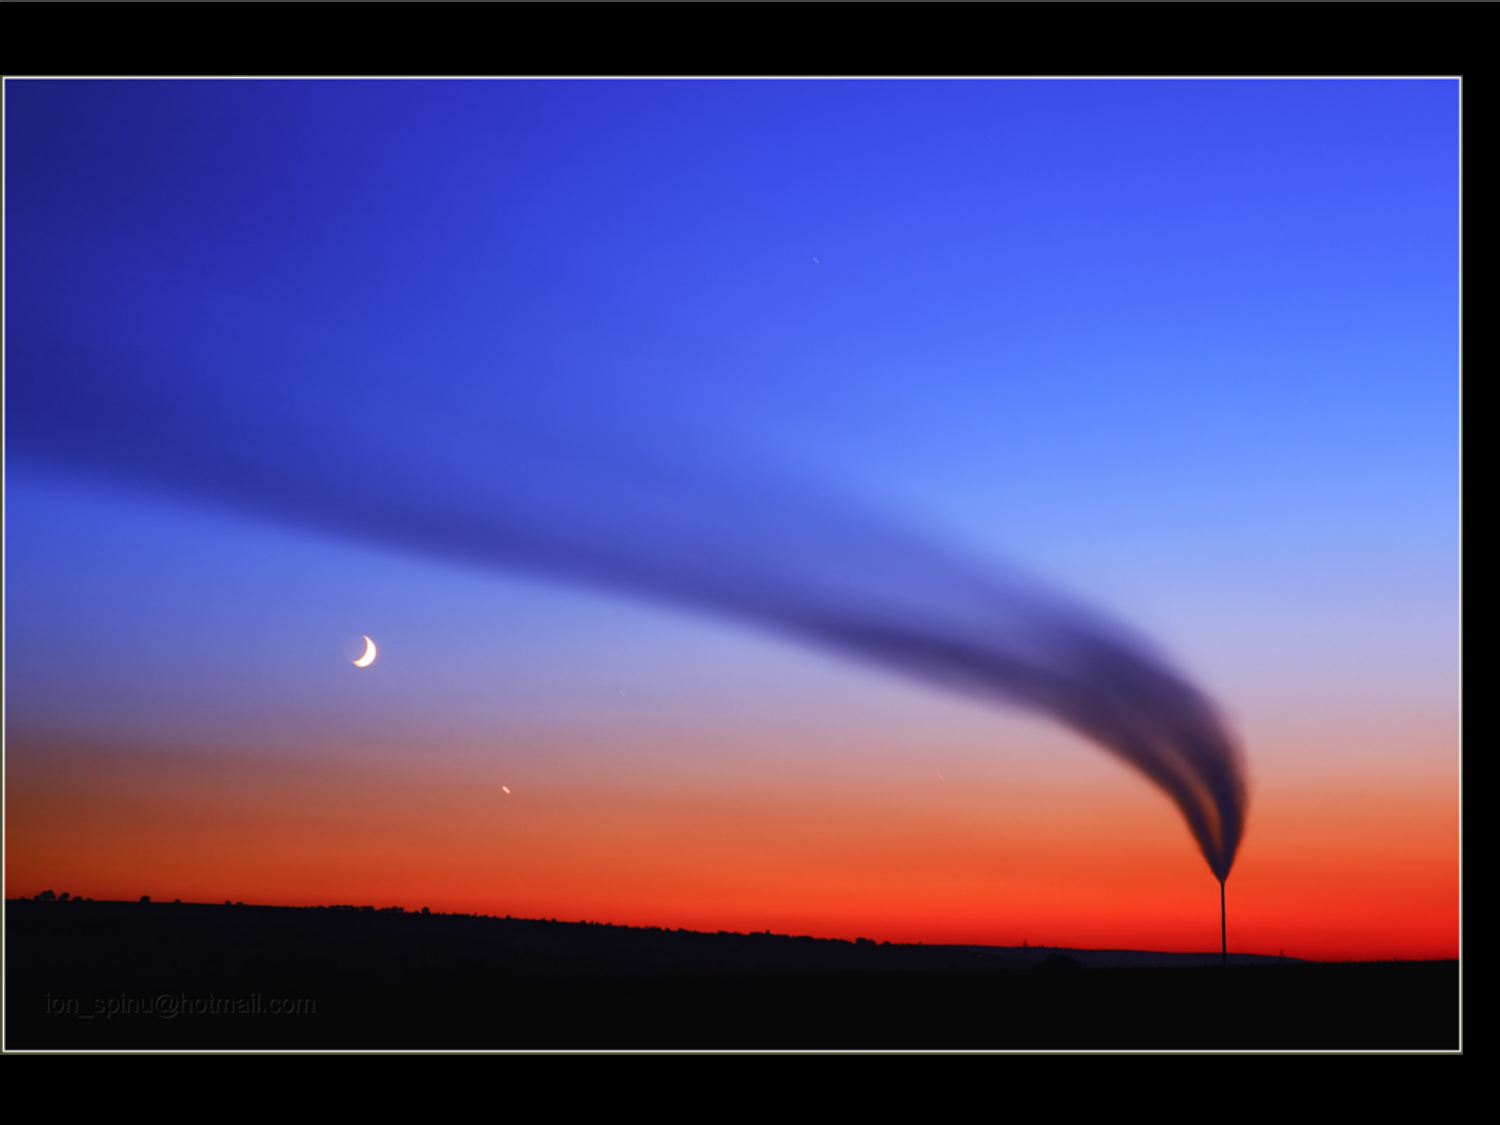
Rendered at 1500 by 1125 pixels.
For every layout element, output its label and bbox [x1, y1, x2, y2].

list [0, 74, 1464, 1056]
